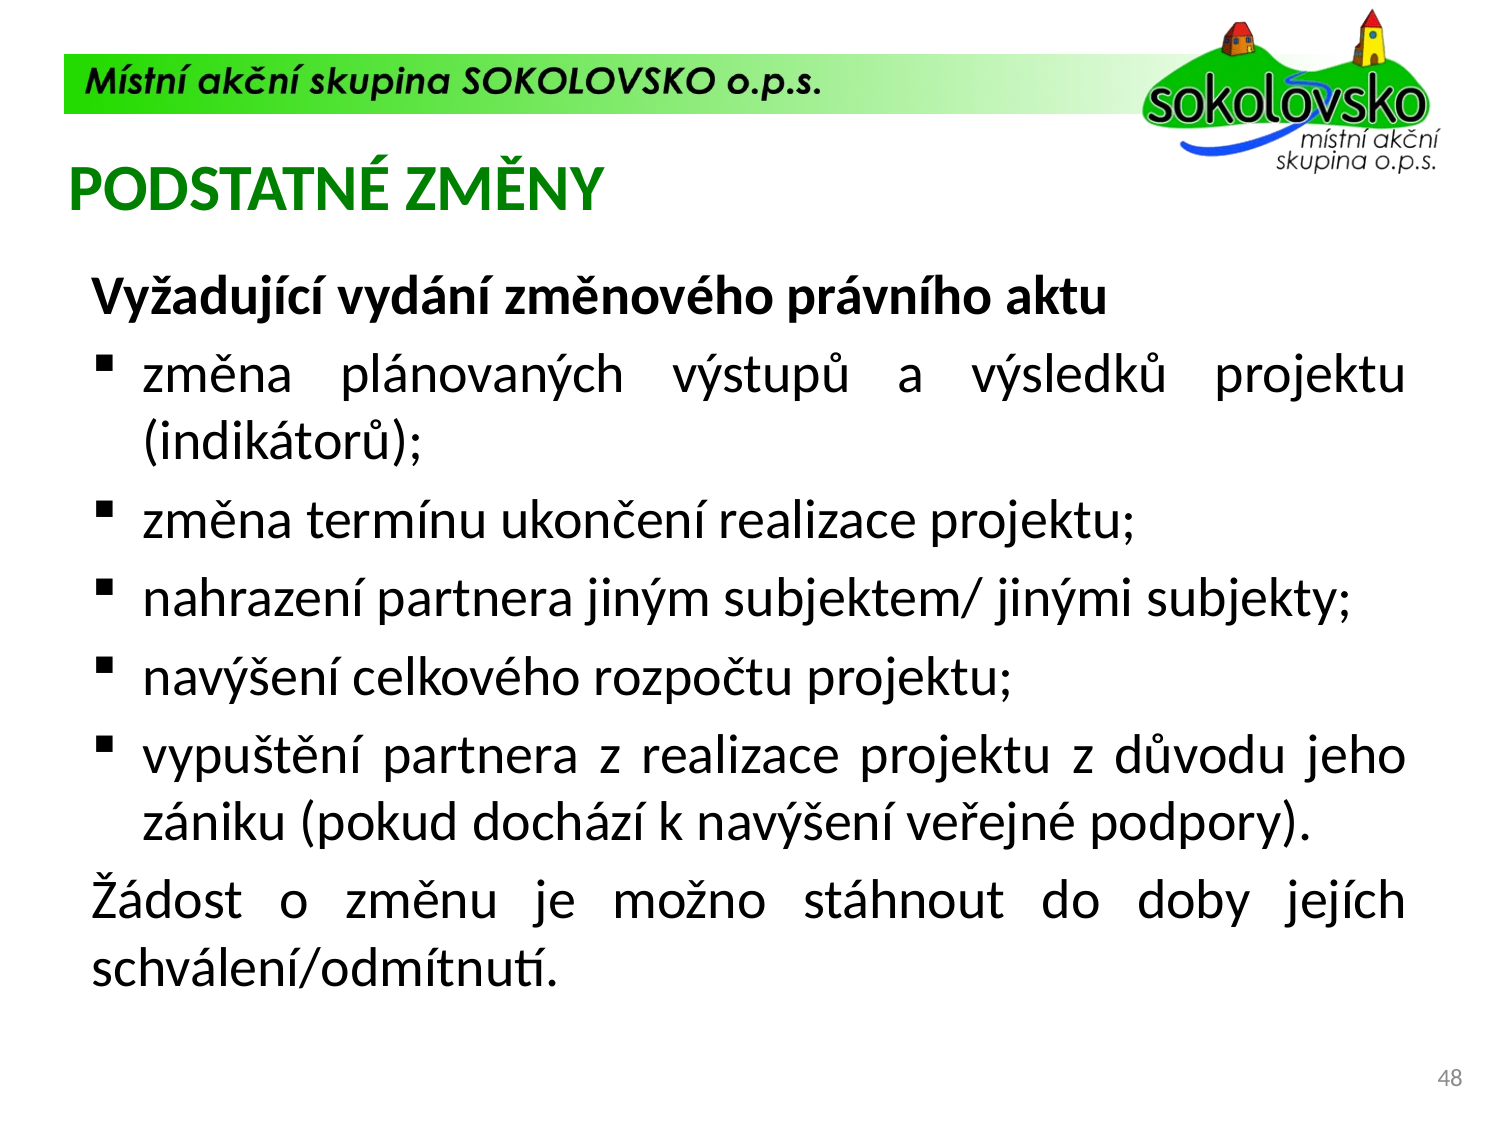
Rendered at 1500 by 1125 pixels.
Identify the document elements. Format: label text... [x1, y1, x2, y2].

title PODSTATNÉ ZMĚNY [53, 137, 1404, 232]
slide_number 48 [1128, 1046, 1478, 1107]
list Vyžadující vydání změnového právního aktu změna plánovaných výstupů a výsledků projektu (indikátorů); změna termínu ukončení realizace projektu; nahrazení partnera jiným subjektem/ jinými subjekty; navýšení celkového rozpočtu projektu; vypuštění partnera z realizace projektu z důvodu jeho zániku (pokud dochází k navýšení veřejné podpory). Žádost o změnu je možno stáhnout do doby jejích schválení/odmítnutí. [76, 250, 1424, 1107]
picture [64, 0, 1455, 197]
